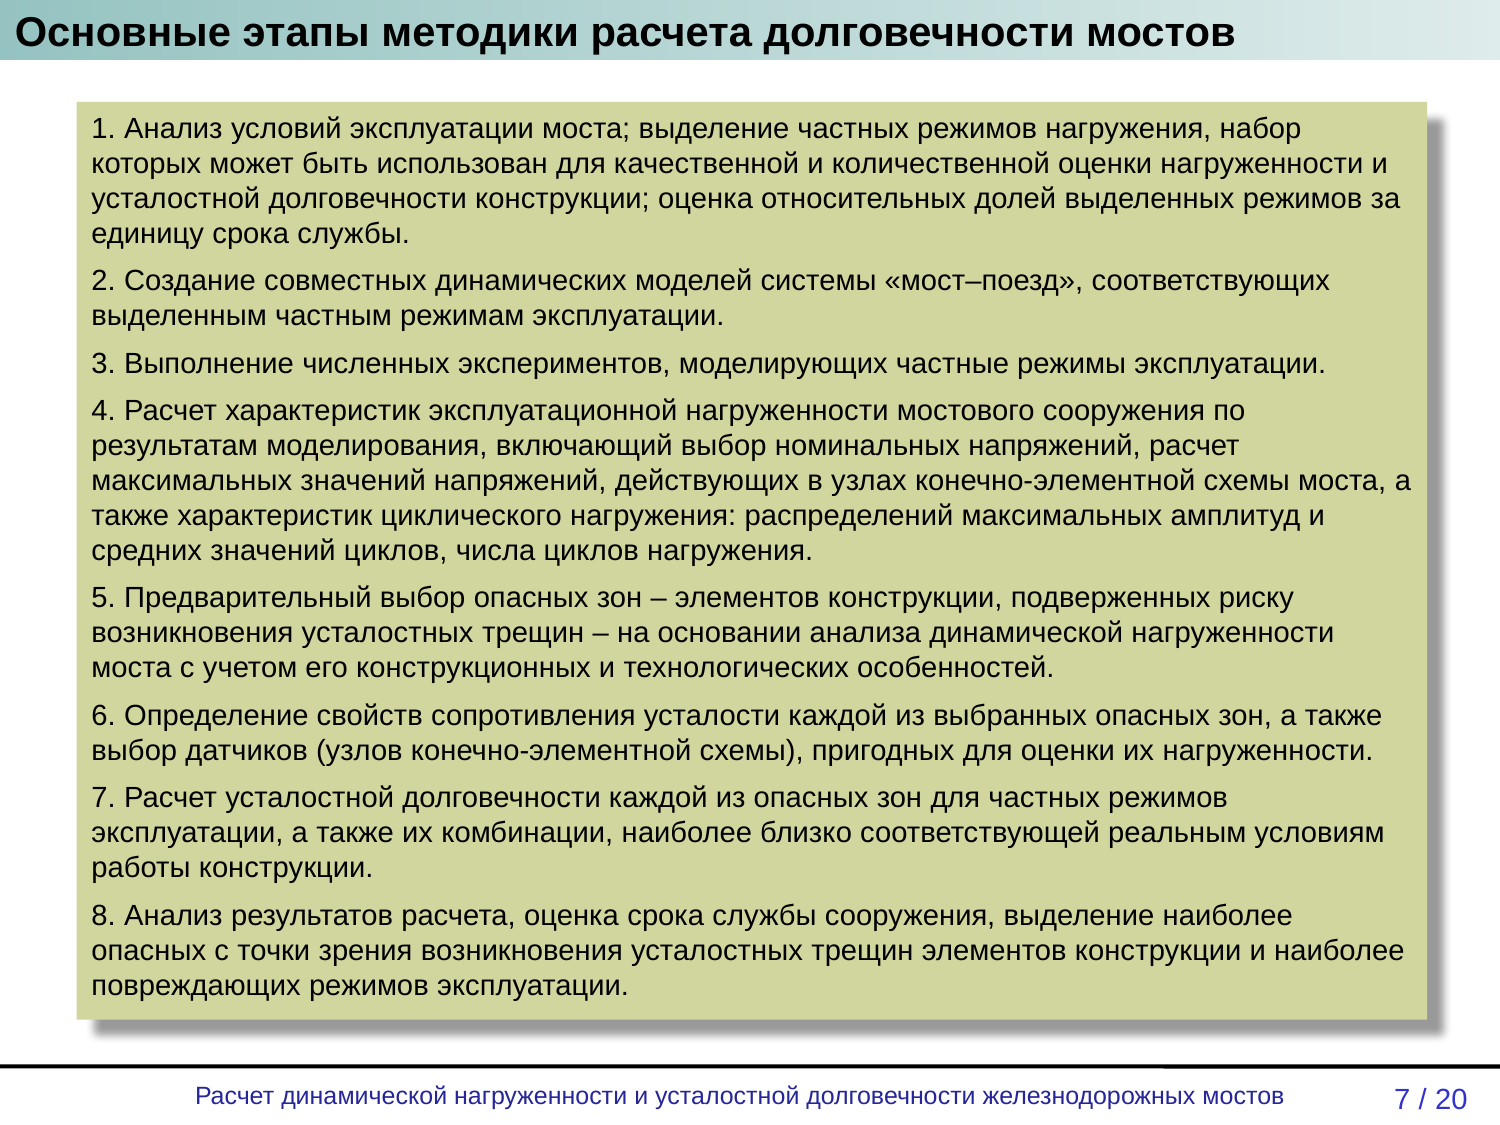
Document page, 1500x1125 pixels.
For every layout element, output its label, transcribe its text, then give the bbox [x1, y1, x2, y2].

text_box 1. Анализ условий эксплуатации моста; выделение частных режимов нагружения, набор которых может быть использован для качественной и количественной оценки нагруженности и усталостной долговечности конструкции; оценка относительных долей выделенных режимов за единицу срока службы. 2. Создание совместных динамических моделей системы «мост–поезд», соответствующих выделенным частным режимам эксплуатации. 3. Выполнение численных экспериментов, моделирующих частные режимы эксплуатации. 4. Расчет характеристик эксплуатационной нагруженности мостового сооружения по результатам моделирования, включающий выбор номинальных напряжений, расчет максимальных значений напряжений, действующих в узлах конечно-элементной схемы моста, а также характеристик циклического нагружения: распределений максимальных амплитуд и средних значений циклов, числа циклов нагружения. 5. Предварительный выбор опасных зон – элементов конструкции, подверженных риску возникновения усталостных трещин – на основании анализа динамической нагруженности моста с учетом его конструкционных и технологических особенностей. 6. Определение свойств сопротивления усталости каждой из выбранных опасных зон, а также выбор датчиков (узлов конечно-элементной схемы), пригодных для оценки их нагруженности. 7. Расчет усталостной долговечности каждой из опасных зон для частных режимов эксплуатации, а также их комбинации, наиболее близко соответствующей реальным условиям работы конструкции. 8. Анализ результатов расчета, оценка срока службы сооружения, выделение наиболее опасных с точки зрения возникновения усталостных трещин элементов конструкции и наиболее повреждающих режимов эксплуатации. [76, 101, 1428, 1020]
text_box Основные этапы методики расчета долговечности мостов [0, 0, 1500, 60]
